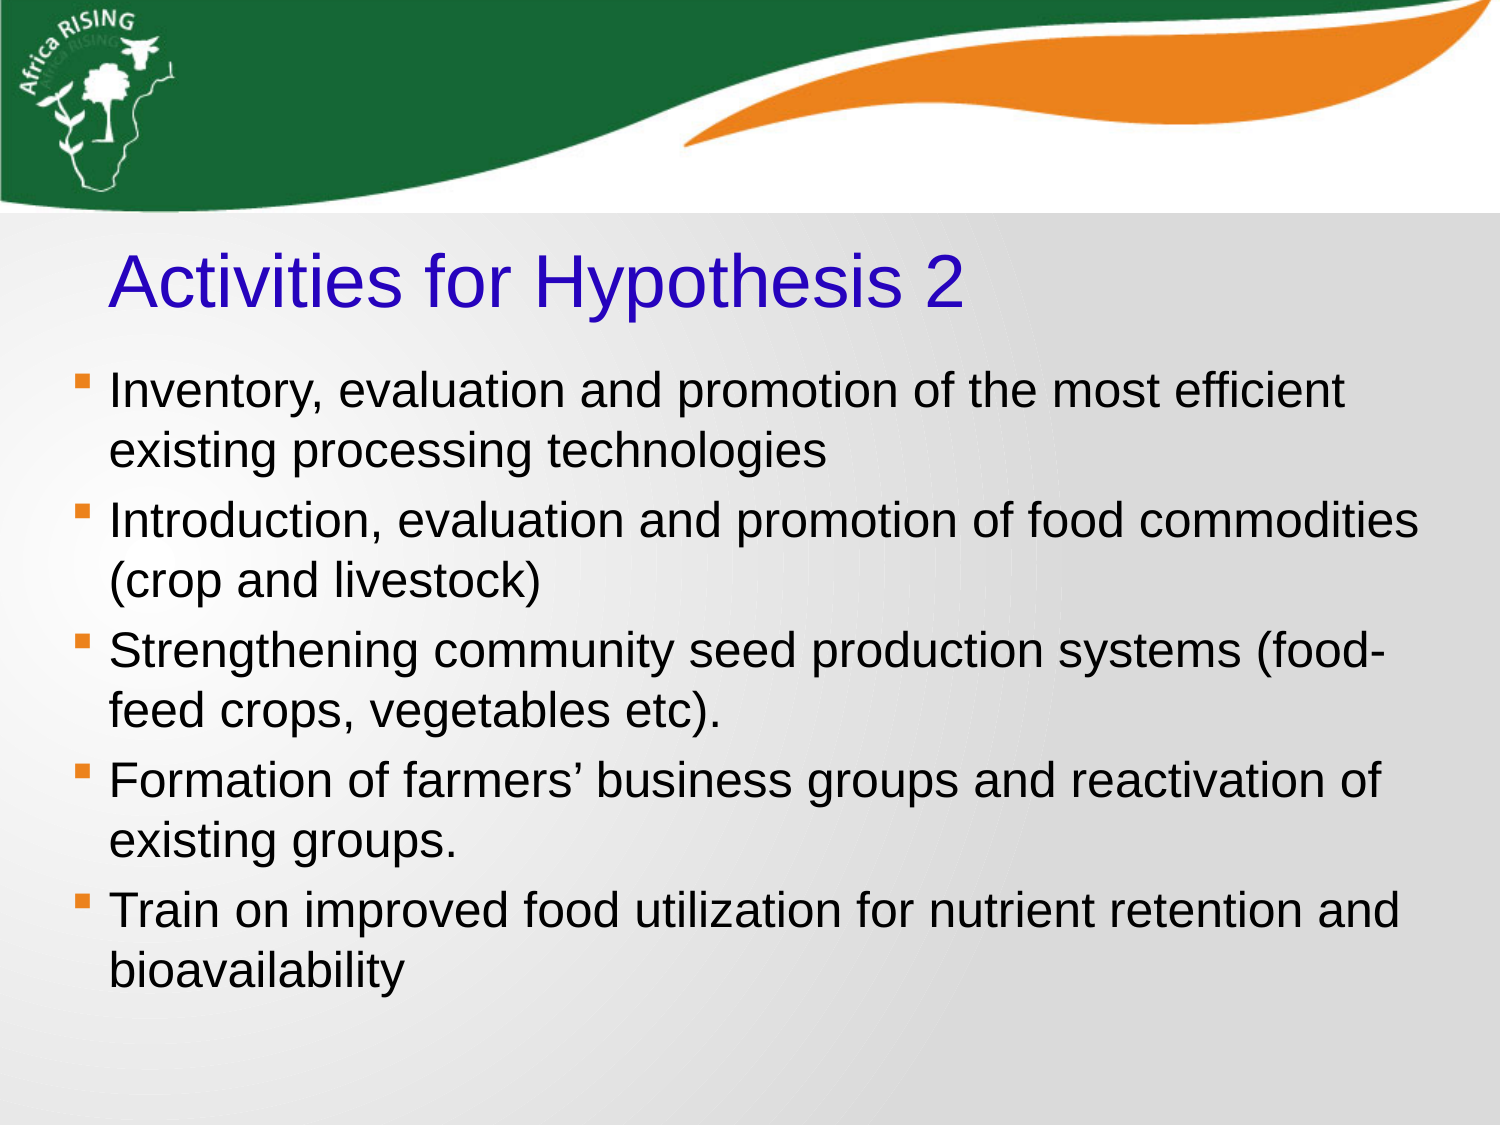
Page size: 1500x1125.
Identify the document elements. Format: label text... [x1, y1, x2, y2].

list Inventory, evaluation and promotion of the most efficient existing processing technologies Introduction, evaluation and promotion of food commodities (crop and livestock) Strengthening community seed production systems (food-feed crops, vegetables etc). Formation of farmers’ business groups and reactivation of existing groups. Train on improved food utilization for nutrient retention and bioavailability [37, 350, 1463, 1088]
list Activities for Hypothesis 2 [75, 224, 1213, 325]
picture [0, 0, 1500, 213]
